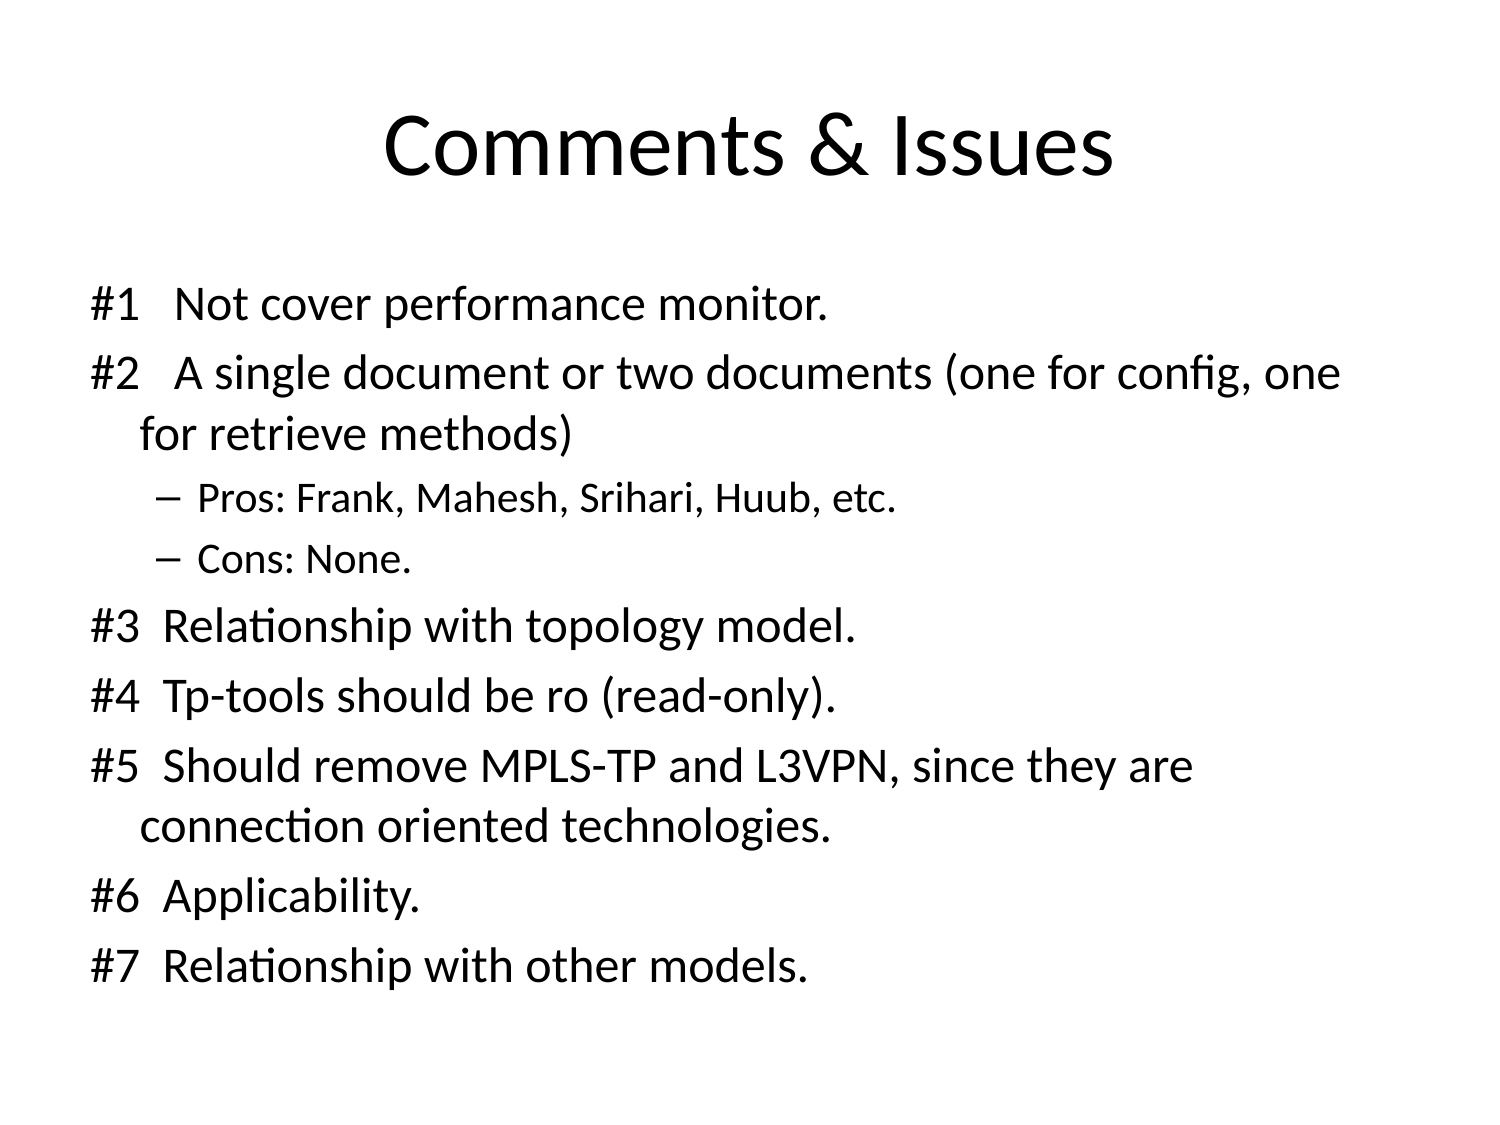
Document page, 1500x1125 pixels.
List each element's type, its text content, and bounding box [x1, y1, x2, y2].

list #1 Not cover performance monitor. #2 A single document or two documents (one for config, one for retrieve methods) Pros: Frank, Mahesh, Srihari, Huub, etc. Cons: None. #3 Relationship with topology model. #4 Tp-tools should be ro (read-only). #5 Should remove MPLS-TP and L3VPN, since they are connection oriented technologies. #6 Applicability. #7 Relationship with other models. [75, 262, 1425, 1005]
title Comments & Issues [75, 45, 1425, 233]
